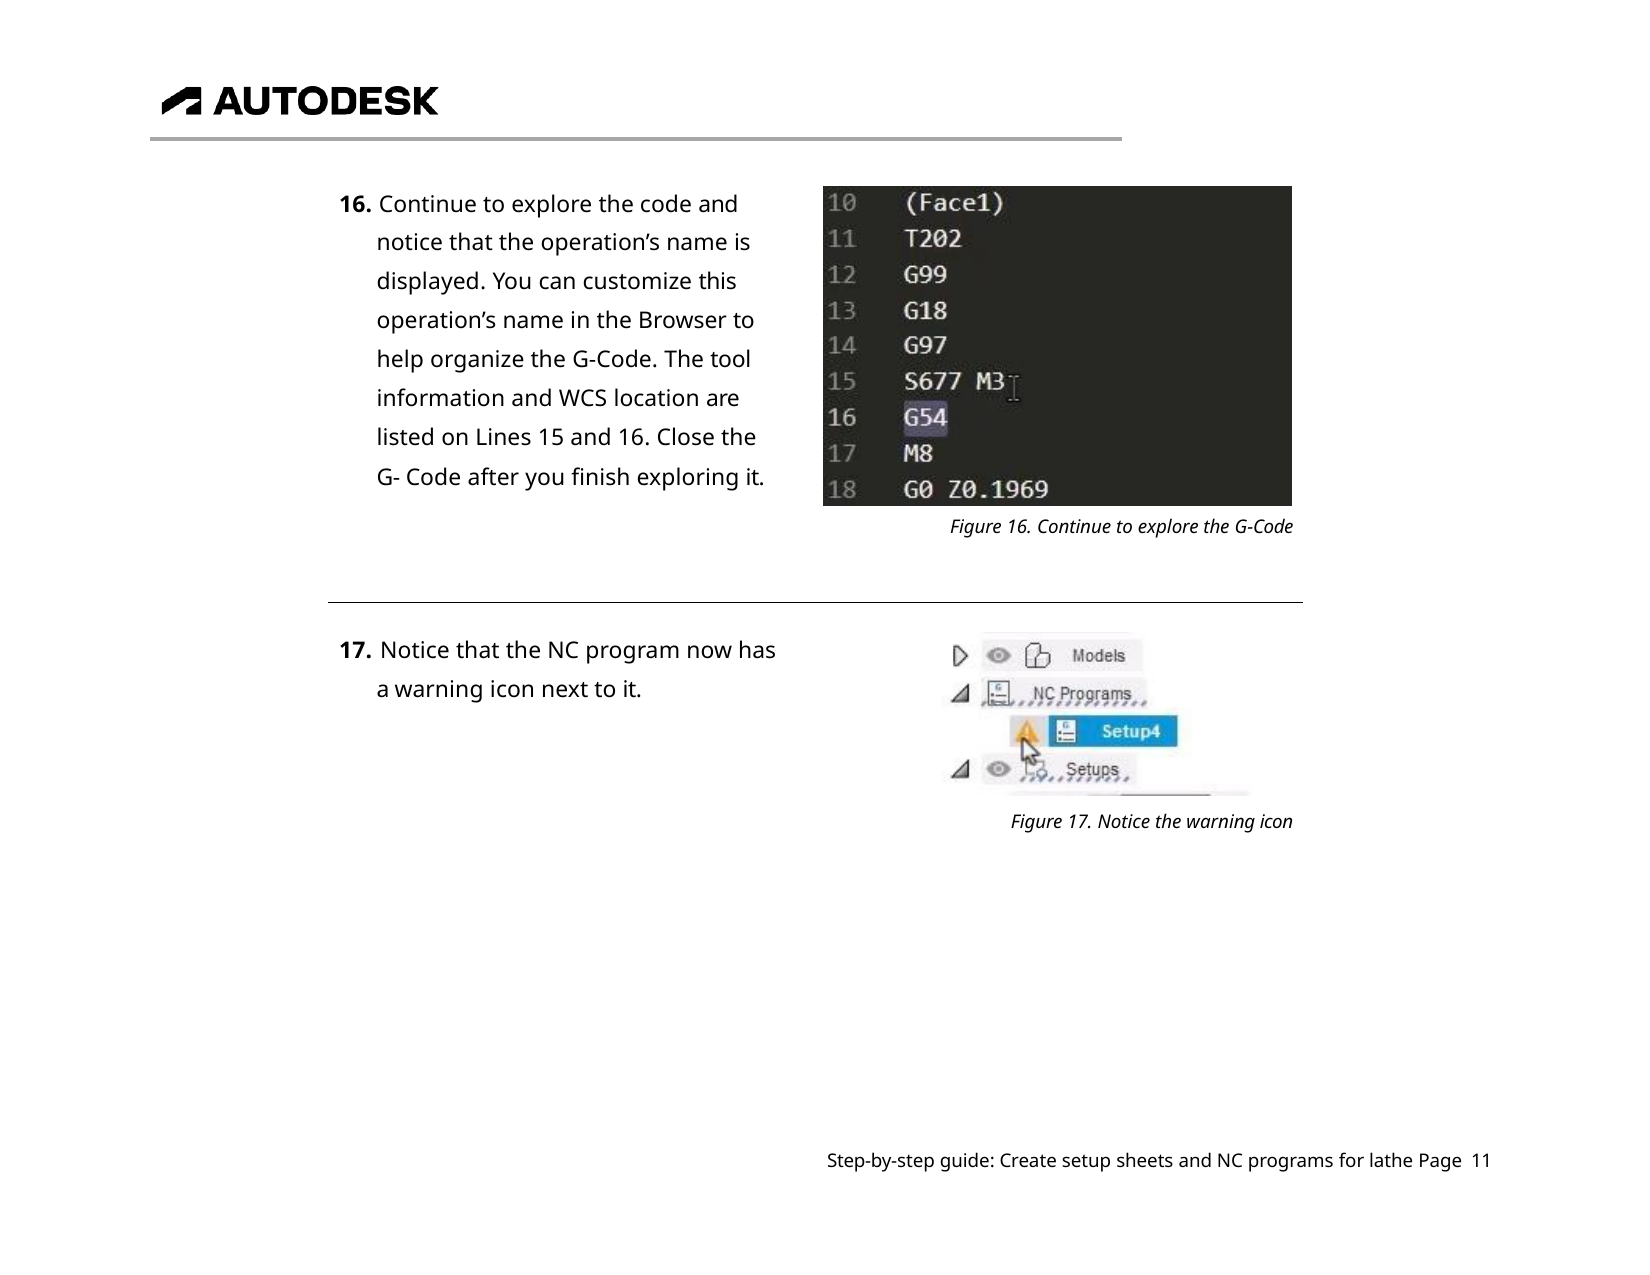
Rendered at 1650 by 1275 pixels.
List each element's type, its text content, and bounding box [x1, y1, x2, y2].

table_header Figure 16. Continue to explore the G-Code [806, 187, 1303, 602]
picture [161, 86, 439, 115]
slide_number Step-by-step guide: Create setup sheets and NC programs for lathe Page 10 [825, 1145, 1509, 1275]
picture [941, 632, 1253, 796]
table_cell Figure 17. Notice the warning icon [806, 603, 1303, 841]
picture [822, 186, 1292, 506]
table_header 16. Continue to explore the code and notice that the operation’s name is displayed. You can customize this operation’s name in the Browser to help organize the G-Code. The tool information and WCS location are listed on Lines 15 and 16. Close the G- Code after you finish exploring it. [328, 187, 806, 602]
table_cell 17. Notice that the NC program now has a warning icon next to it. [328, 603, 806, 841]
